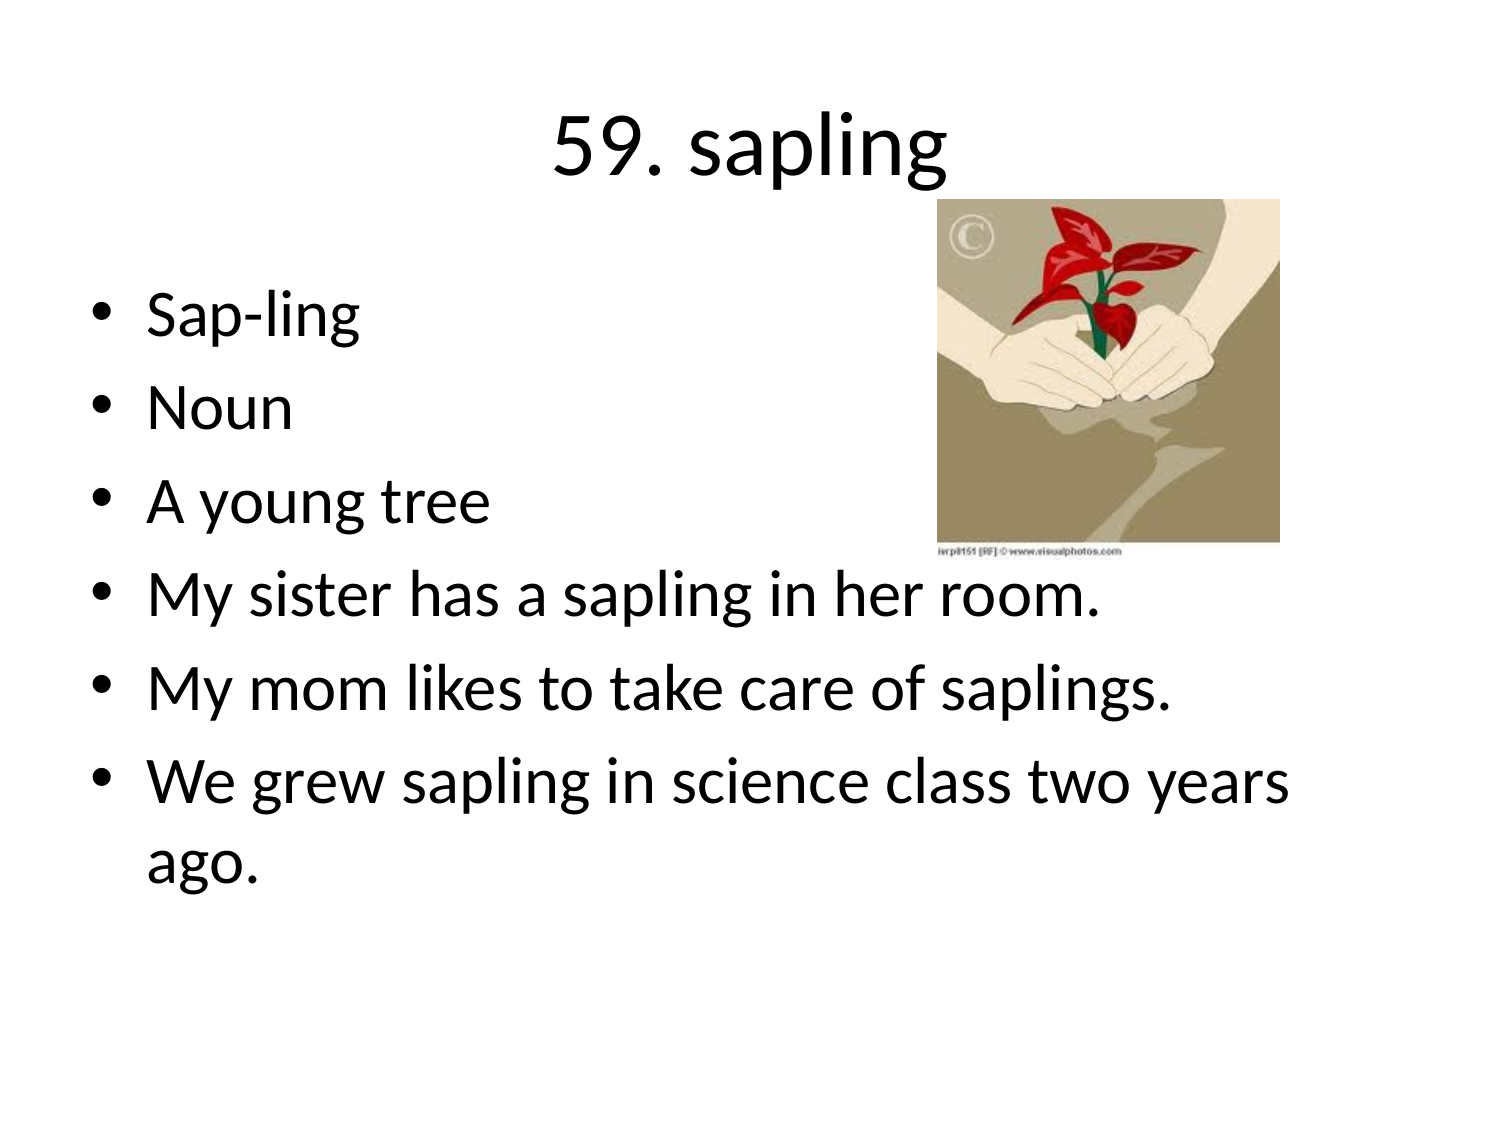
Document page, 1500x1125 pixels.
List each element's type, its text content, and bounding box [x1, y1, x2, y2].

list Sap-ling Noun A young tree My sister has a sapling in her room. My mom likes to take care of saplings. We grew sapling in science class two years ago. [74, 262, 1426, 1006]
picture [937, 199, 1280, 560]
title 59. sapling [74, 44, 1426, 233]
